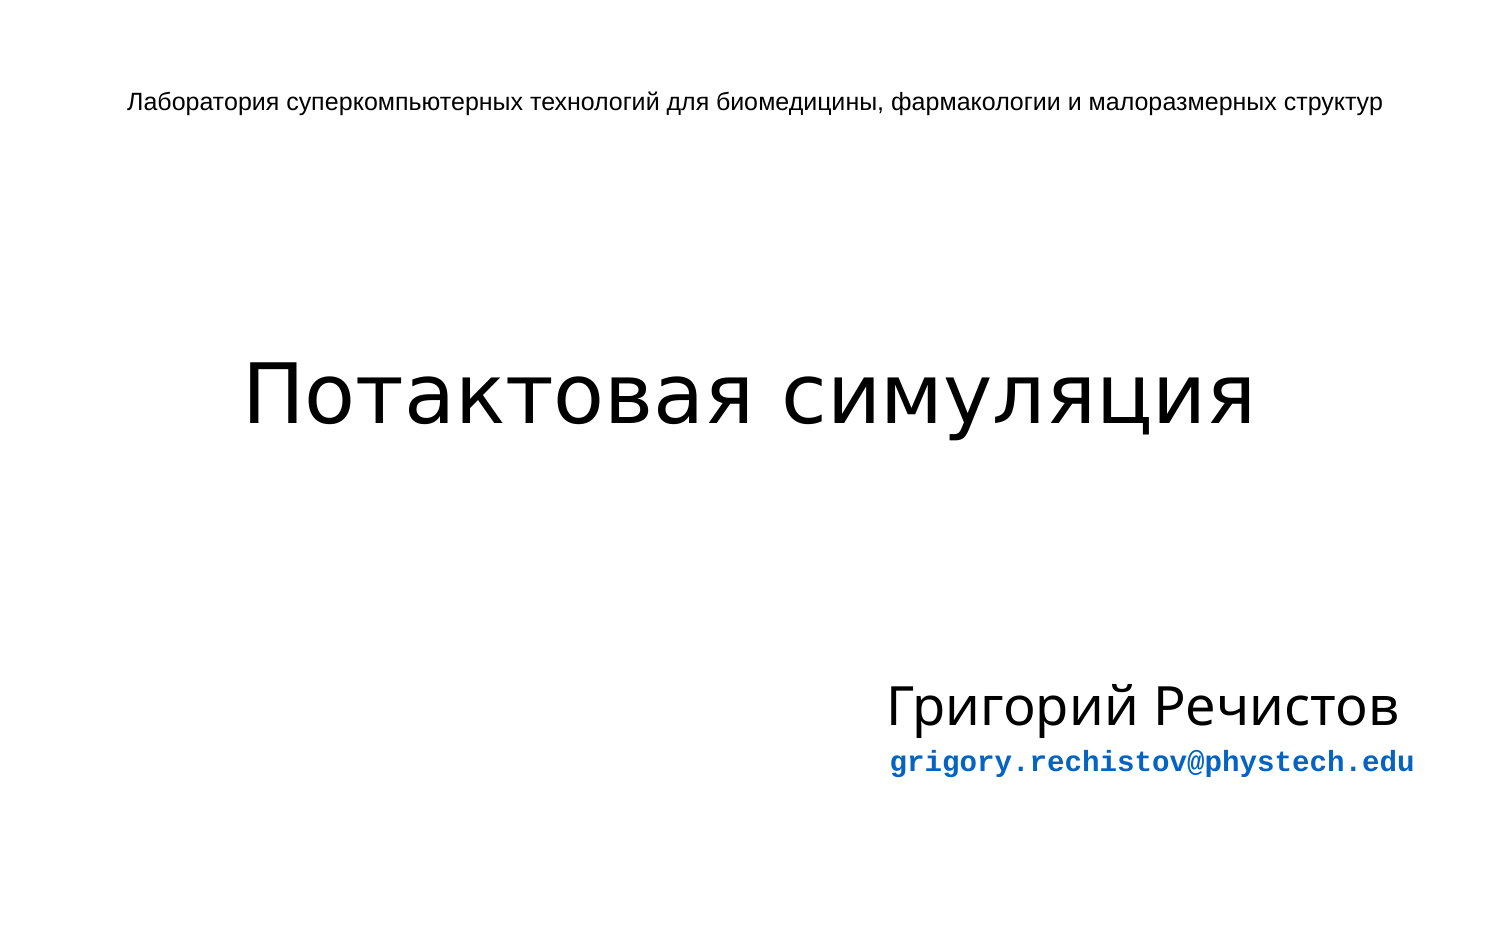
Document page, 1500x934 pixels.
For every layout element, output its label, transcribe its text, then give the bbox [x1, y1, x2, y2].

text_box Григорий Речистов grigory.rechistov@phystech.edu [812, 663, 1475, 785]
title Потактовая симуляция [112, 304, 1388, 476]
text_box Лаборатория суперкомпьютерных технологий для биомедицины, фармакологии и малоразмерных структур [49, 75, 1463, 126]
